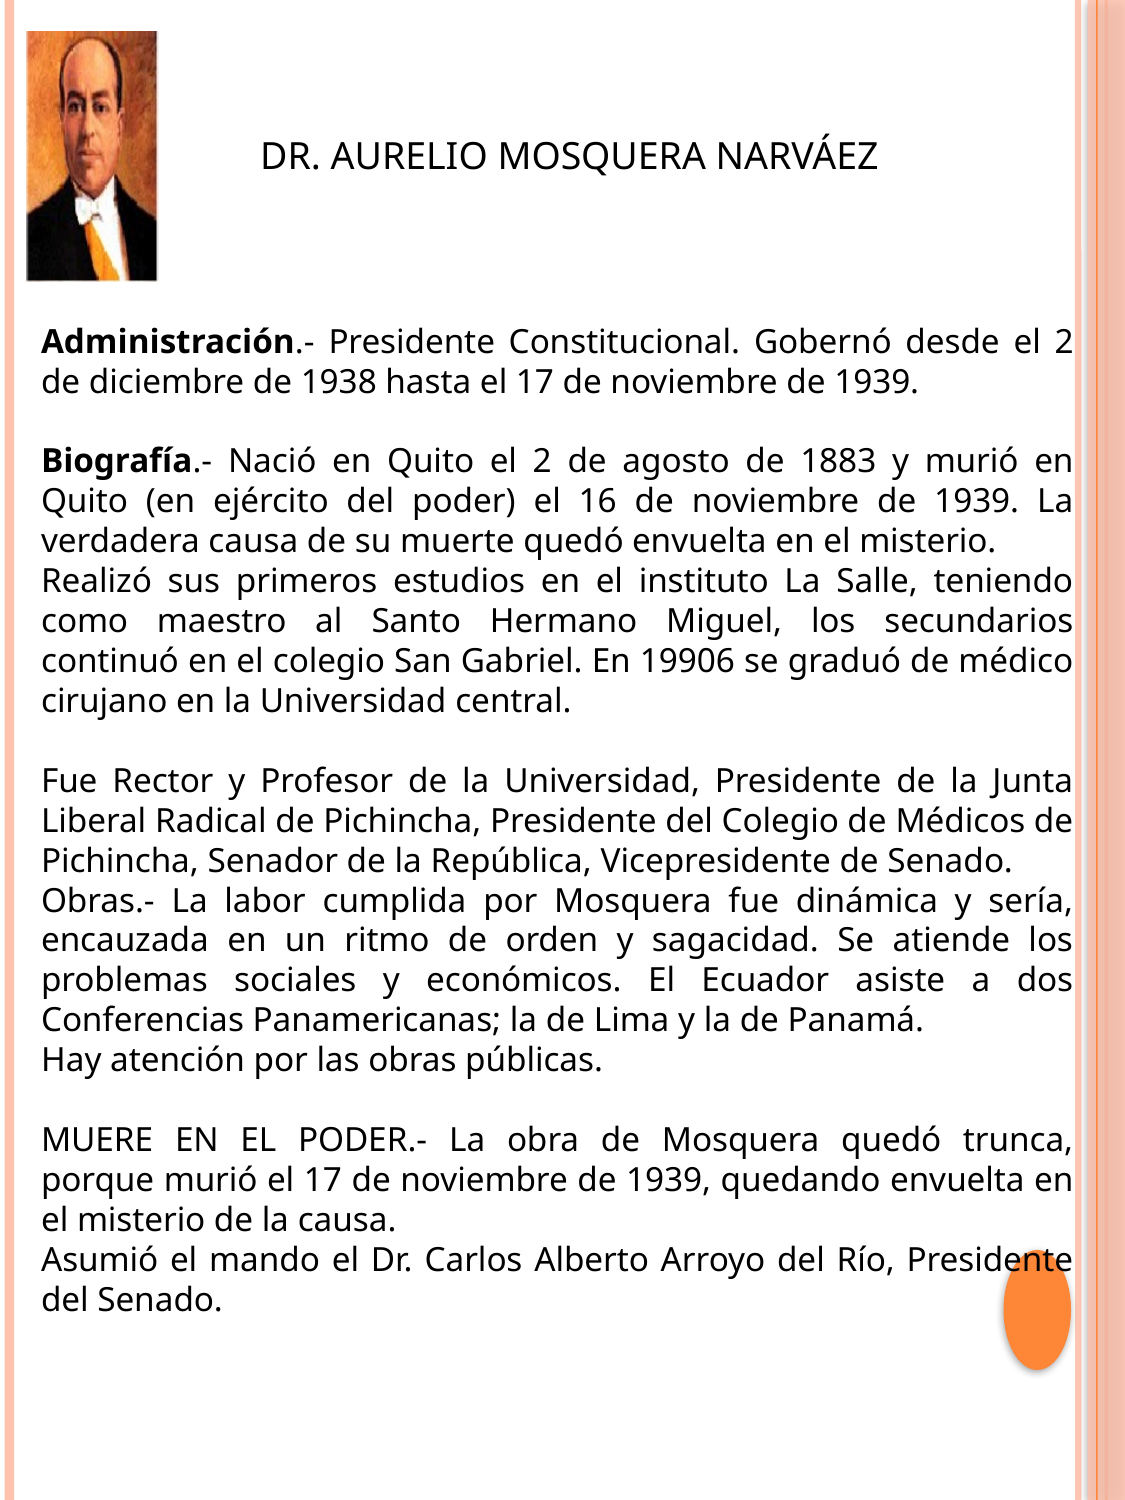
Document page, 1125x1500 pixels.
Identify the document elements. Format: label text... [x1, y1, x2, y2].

text_box Administración.- Presidente Constitucional. Gobernó desde el 2 de diciembre de 1938 hasta el 17 de noviembre de 1939. Biografía.- Nació en Quito el 2 de agosto de 1883 y murió en Quito (en ejército del poder) el 16 de noviembre de 1939. La verdadera causa de su muerte quedó envuelta en el misterio. Realizó sus primeros estudios en el instituto La Salle, teniendo como maestro al Santo Hermano Miguel, los secundarios continuó en el colegio San Gabriel. En 19906 se graduó de médico cirujano en la Universidad central. Fue Rector y Profesor de la Universidad, Presidente de la Junta Liberal Radical de Pichincha, Presidente del Colegio de Médicos de Pichincha, Senador de la República, Vicepresidente de Senado. Obras.- La labor cumplida por Mosquera fue dinámica y sería, encauzada en un ritmo de orden y sagacidad. Se atiende los problemas sociales y económicos. El Ecuador asiste a dos Conferencias Panamericanas; la de Lima y la de Panamá. Hay atención por las obras públicas. MUERE EN EL PODER.- La obra de Mosquera quedó trunca, porque murió el 17 de noviembre de 1939, quedando envuelta en el misterio de la causa. Asumió el mando el Dr. Carlos Alberto Arroyo del Río, Presidente del Senado. [26, 312, 1090, 1366]
picture [25, 30, 160, 282]
text_box DR. AURELIO MOSQUERA NARVÁEZ [245, 124, 904, 185]
